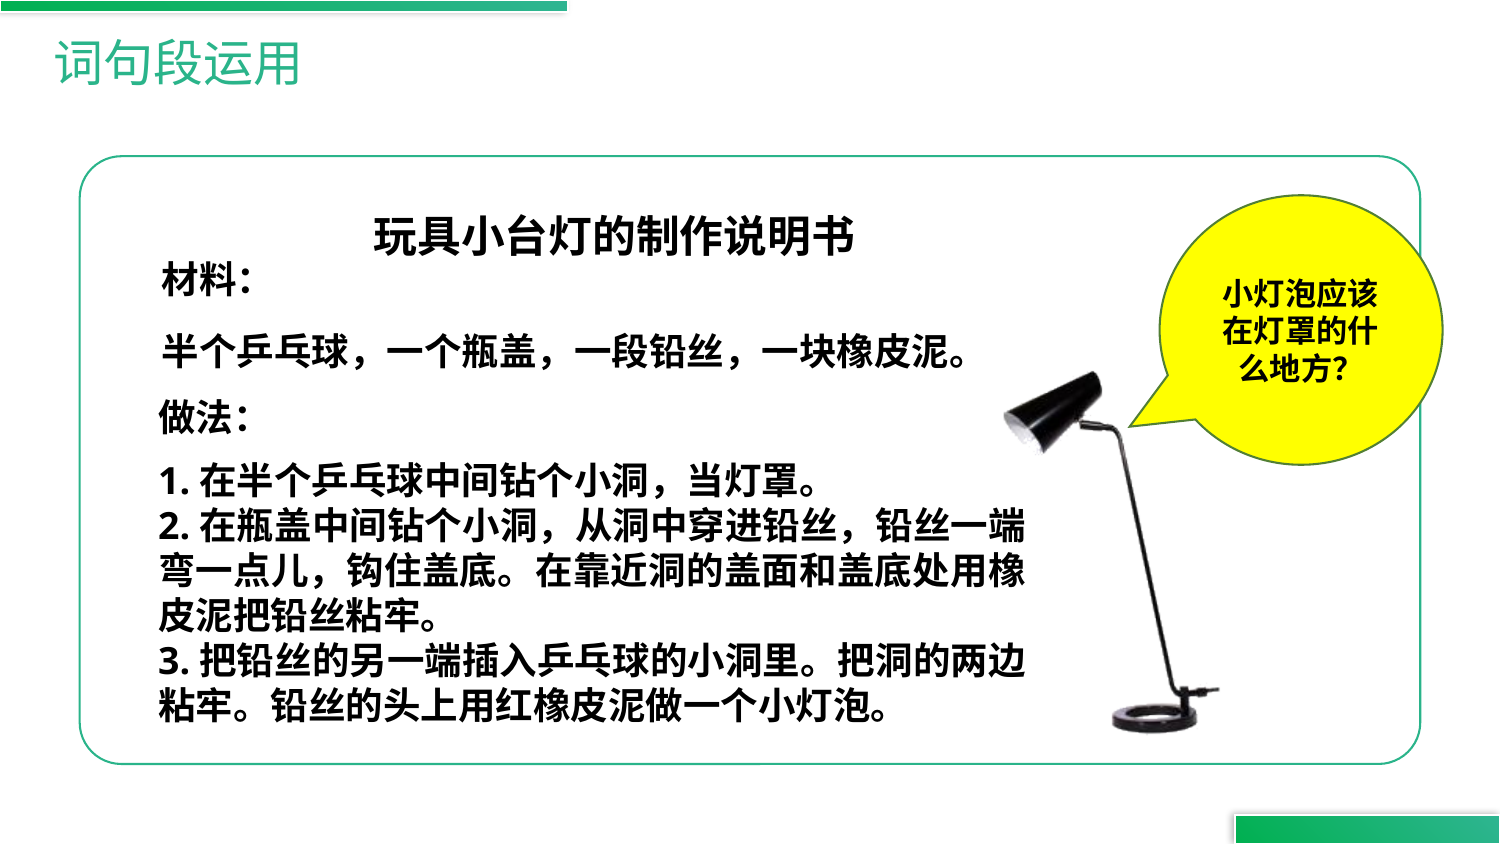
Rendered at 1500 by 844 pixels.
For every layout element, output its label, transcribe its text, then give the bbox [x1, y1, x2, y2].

text_box 做法： [146, 388, 330, 445]
picture [977, 368, 1236, 736]
text_box 玩具小台灯的制作说明书 [167, 203, 1061, 267]
text_box 小灯泡应该在灯罩的什么地方？ [1158, 194, 1444, 466]
text_box 材料： [150, 250, 318, 308]
list 词句段运用 [41, 32, 382, 94]
text_box 半个乒乓球，一个瓶盖，一段铅丝，一块橡皮泥。 [150, 322, 1005, 379]
text_box 1.在半个乒乓球中间钻个小洞，当灯罩。 2.在瓶盖中间钻个小洞，从洞中穿进铅丝，铅丝一端弯一点儿，钩住盖底。在靠近洞的盖面和盖底处用橡皮泥把铅丝粘牢。 3.把铅丝的另一端插入乒乓球的小洞里。把洞的两边粘牢。铅丝的头上用红橡皮泥做一个小灯泡。 [146, 451, 977, 733]
